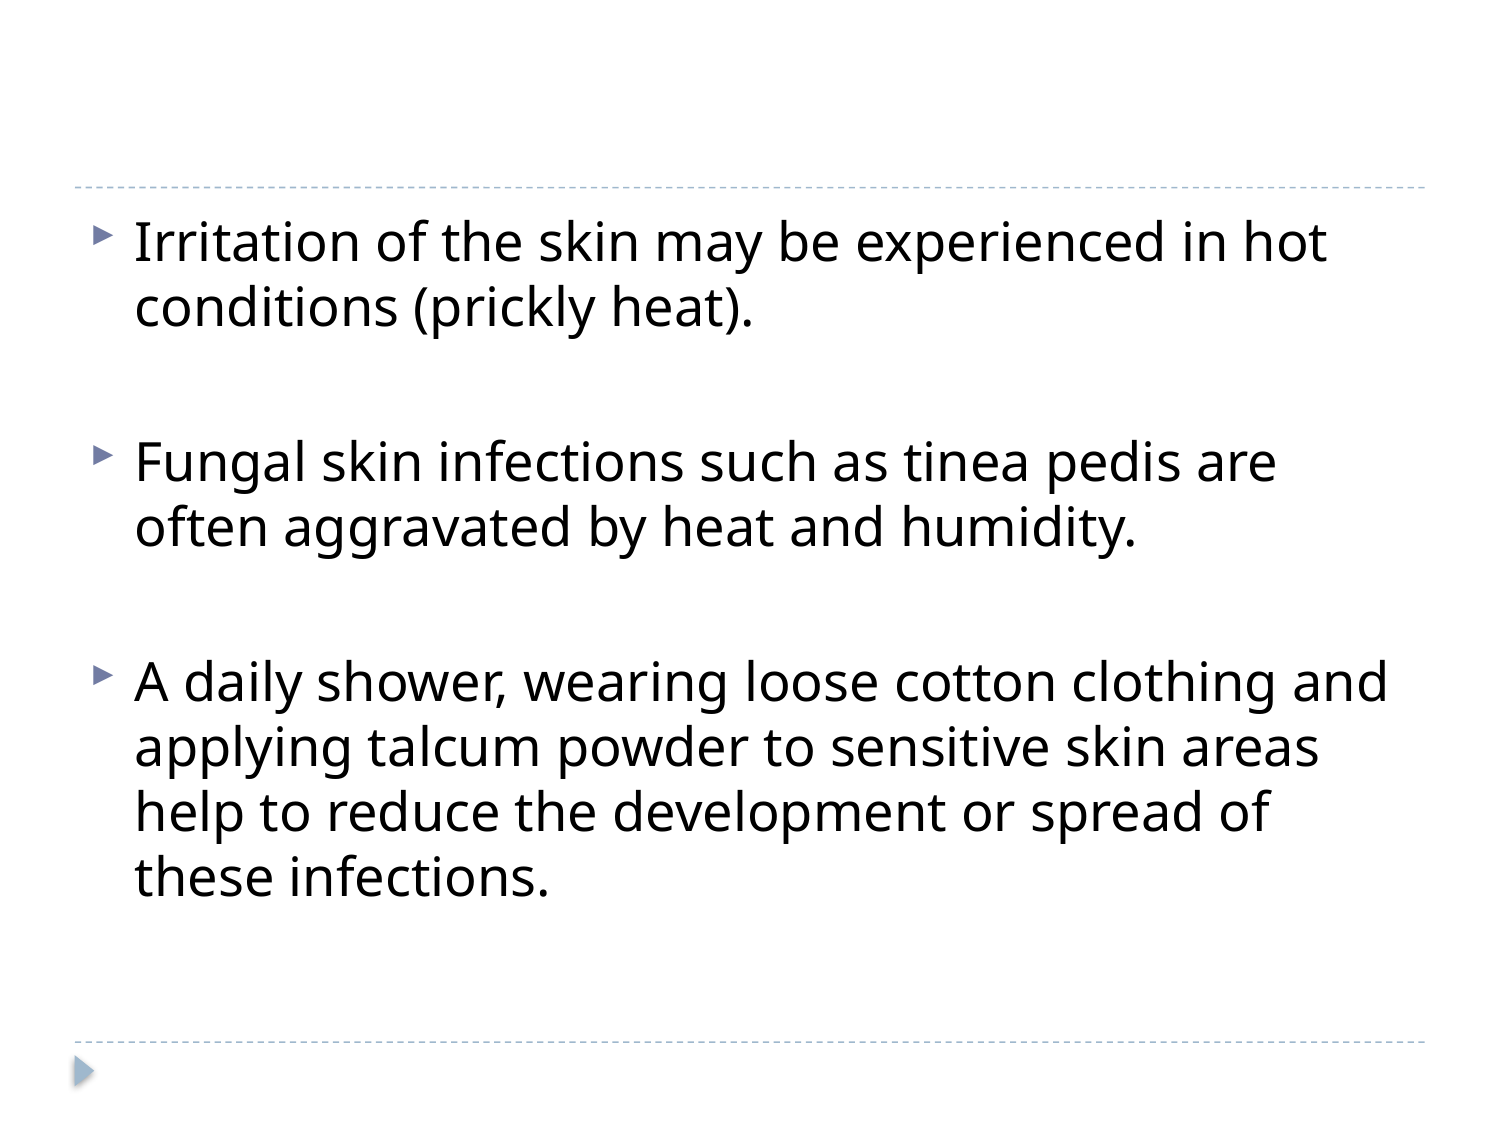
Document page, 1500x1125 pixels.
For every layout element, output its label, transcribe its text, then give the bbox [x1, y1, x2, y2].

list Irritation of the skin may be experienced in hot conditions (prickly heat). Fungal skin infections such as tinea pedis are often aggravated by heat and humidity. A daily shower, wearing loose cotton clothing and applying talcum powder to sensitive skin areas help to reduce the development or spread of these infections. [75, 200, 1425, 1010]
